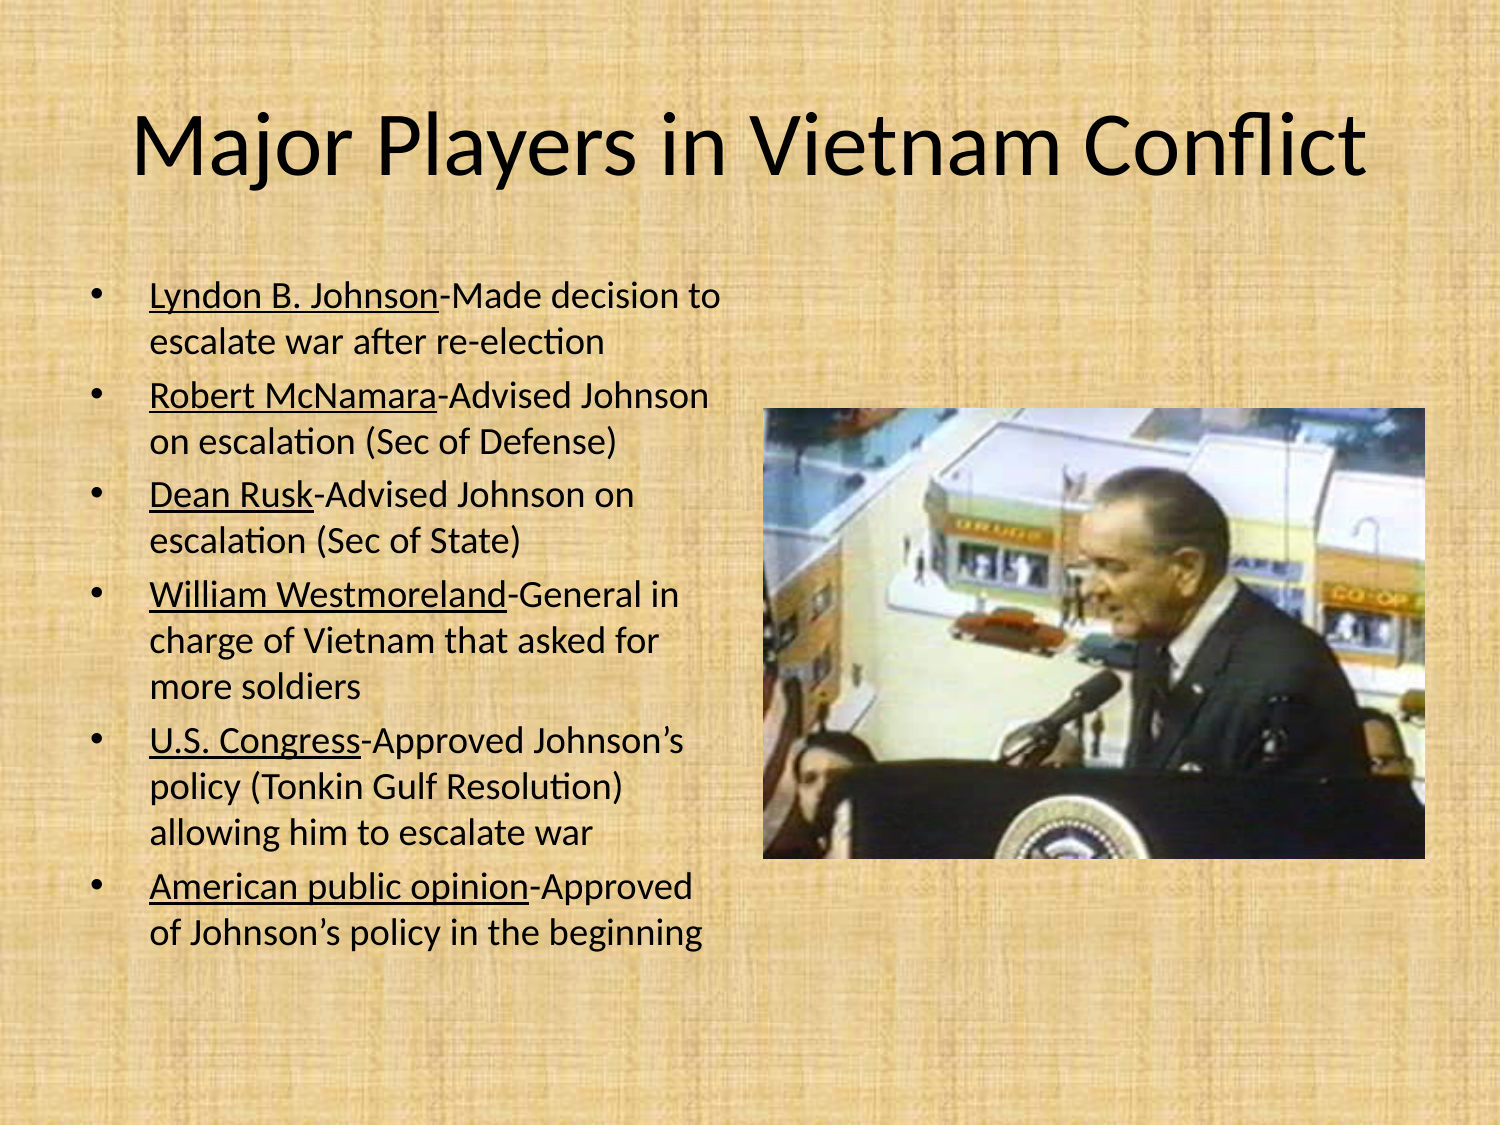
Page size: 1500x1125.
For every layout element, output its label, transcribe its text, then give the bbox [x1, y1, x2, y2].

list Lyndon B. Johnson-Made decision to escalate war after re-election Robert McNamara-Advised Johnson on escalation (Sec of Defense) Dean Rusk-Advised Johnson on escalation (Sec of State) William Westmoreland-General in charge of Vietnam that asked for more soldiers U.S. Congress-Approved Johnson’s policy (Tonkin Gulf Resolution) allowing him to escalate war American public opinion-Approved of Johnson’s policy in the beginning [75, 262, 738, 1005]
picture [0, 0, 1500, 1125]
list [762, 407, 1426, 860]
title Major Players in Vietnam Conflict [75, 45, 1425, 233]
